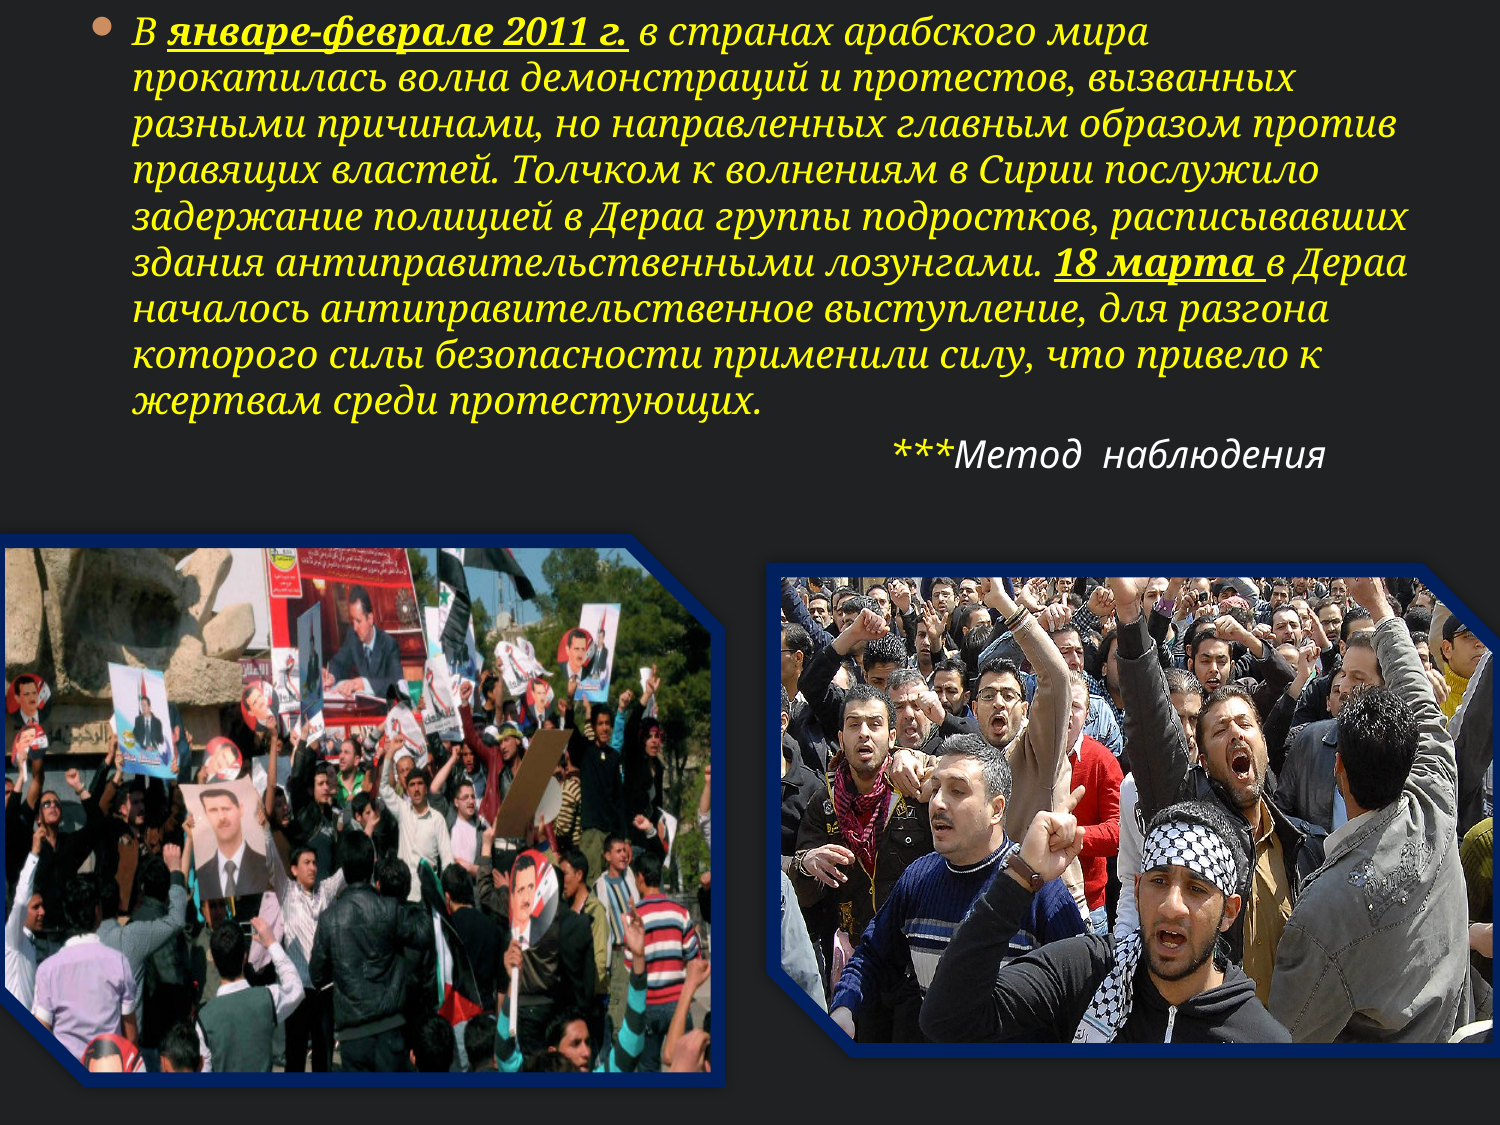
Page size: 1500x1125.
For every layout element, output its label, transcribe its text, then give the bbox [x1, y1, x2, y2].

picture [774, 570, 1500, 1052]
picture [0, 541, 720, 1081]
list В январе-феврале 2011 г. в странах арабского мира прокатилась волна демонстраций и протестов, вызванных разными причинами, но направленных главным образом против правящих властей. Толчком к волнениям в Сирии послужило задержание полицией в Дераа группы подростков, расписывавших здания антиправительственными лозунгами. 18 марта в Дераа началось антиправительственное выступление, для разгона которого силы безопасности применили силу, что привело к жертвам среди протестующих. ***Метод наблюдения [75, 0, 1425, 516]
